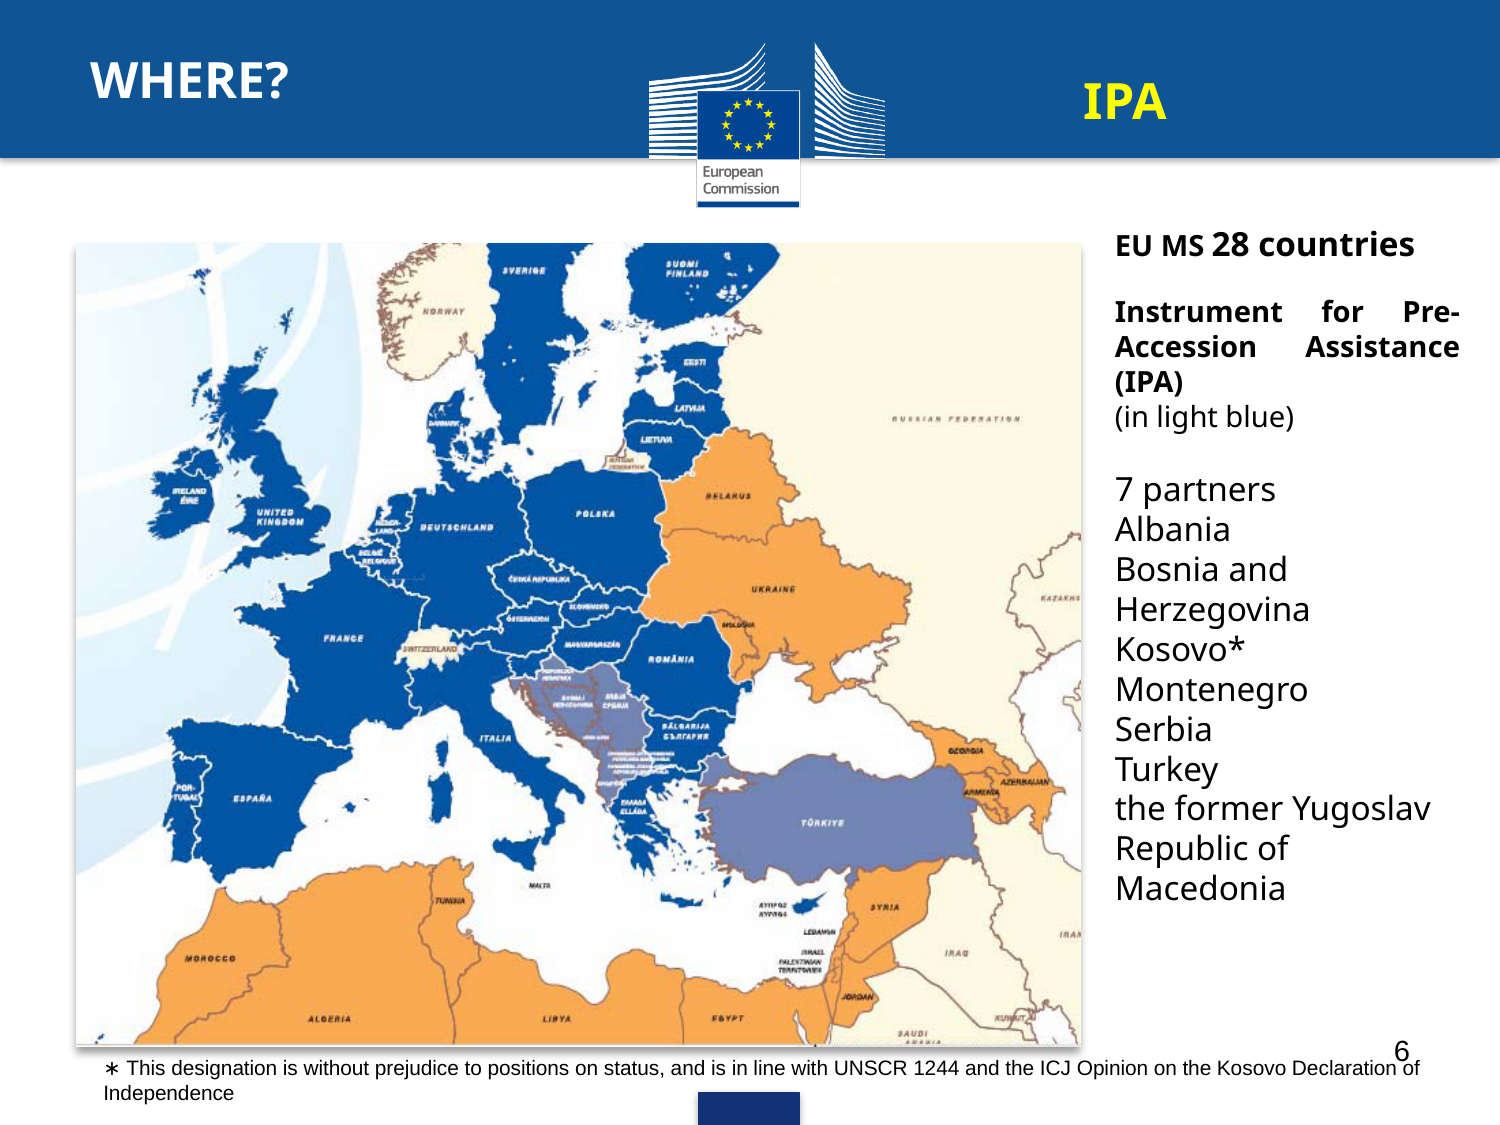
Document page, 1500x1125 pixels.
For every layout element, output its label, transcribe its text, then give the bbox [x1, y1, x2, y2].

text_box EU MS 28 countries Instrument for Pre-Accession Assistance (IPA) (in light blue) 7 partners Albania Bosnia and Herzegovina Kosovo* Montenegro Serbia Turkey the former Yugoslav Republic of Macedonia [1099, 216, 1475, 1075]
title WHERE? [75, 0, 1425, 185]
picture [76, 243, 1081, 1048]
slide_number 6 [1074, 1024, 1425, 1103]
picture [649, 185, 885, 208]
text_box ∗ This designation is without prejudice to positions on status, and is in line with UNSCR 1244 and the ICJ Opinion on the Kosovo Declaration of Independence [88, 1047, 1447, 1113]
text_box IPA [1069, 62, 1225, 138]
